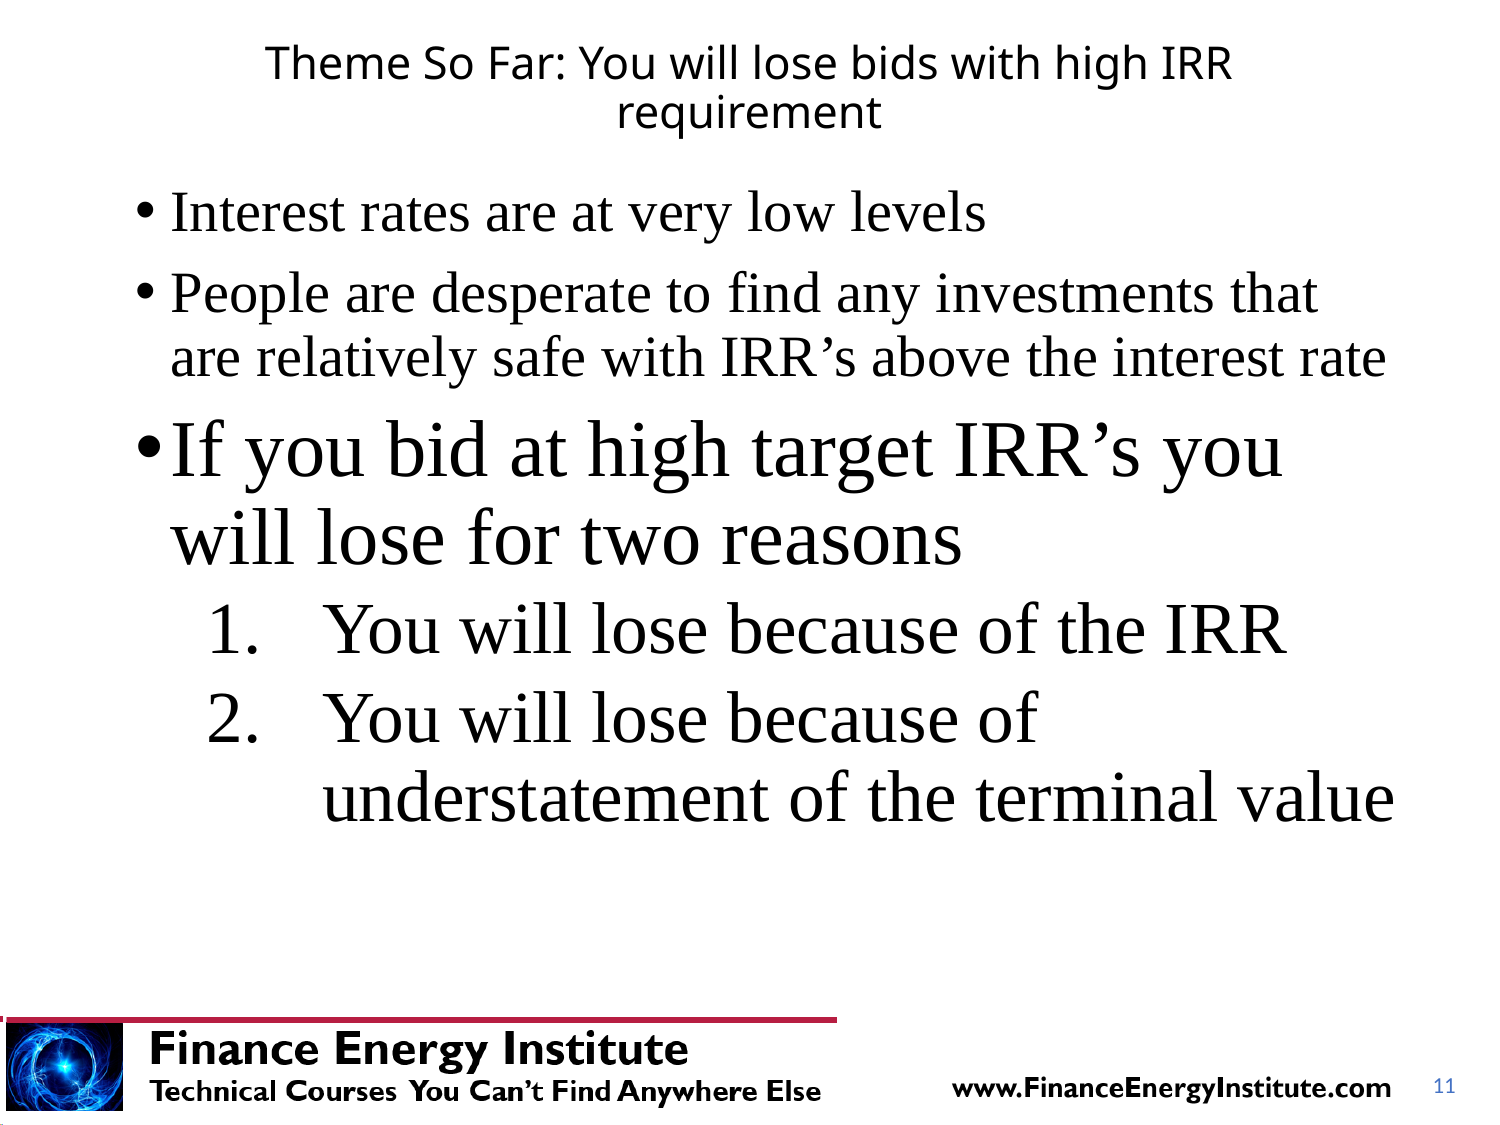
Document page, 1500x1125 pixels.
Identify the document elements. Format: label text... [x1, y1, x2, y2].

picture [947, 1071, 1399, 1108]
picture [0, 1006, 837, 1125]
title Theme So Far: You will lose bids with high IRR requirement [120, 32, 1378, 146]
list Interest rates are at very low levels People are desperate to find any investments that are relatively safe with IRR’s above the interest rate If you bid at high target IRR’s you will lose for two reasons You will lose because of the IRR You will lose because of understatement of the terminal value [120, 173, 1417, 980]
slide_number 11 [1399, 1063, 1490, 1108]
